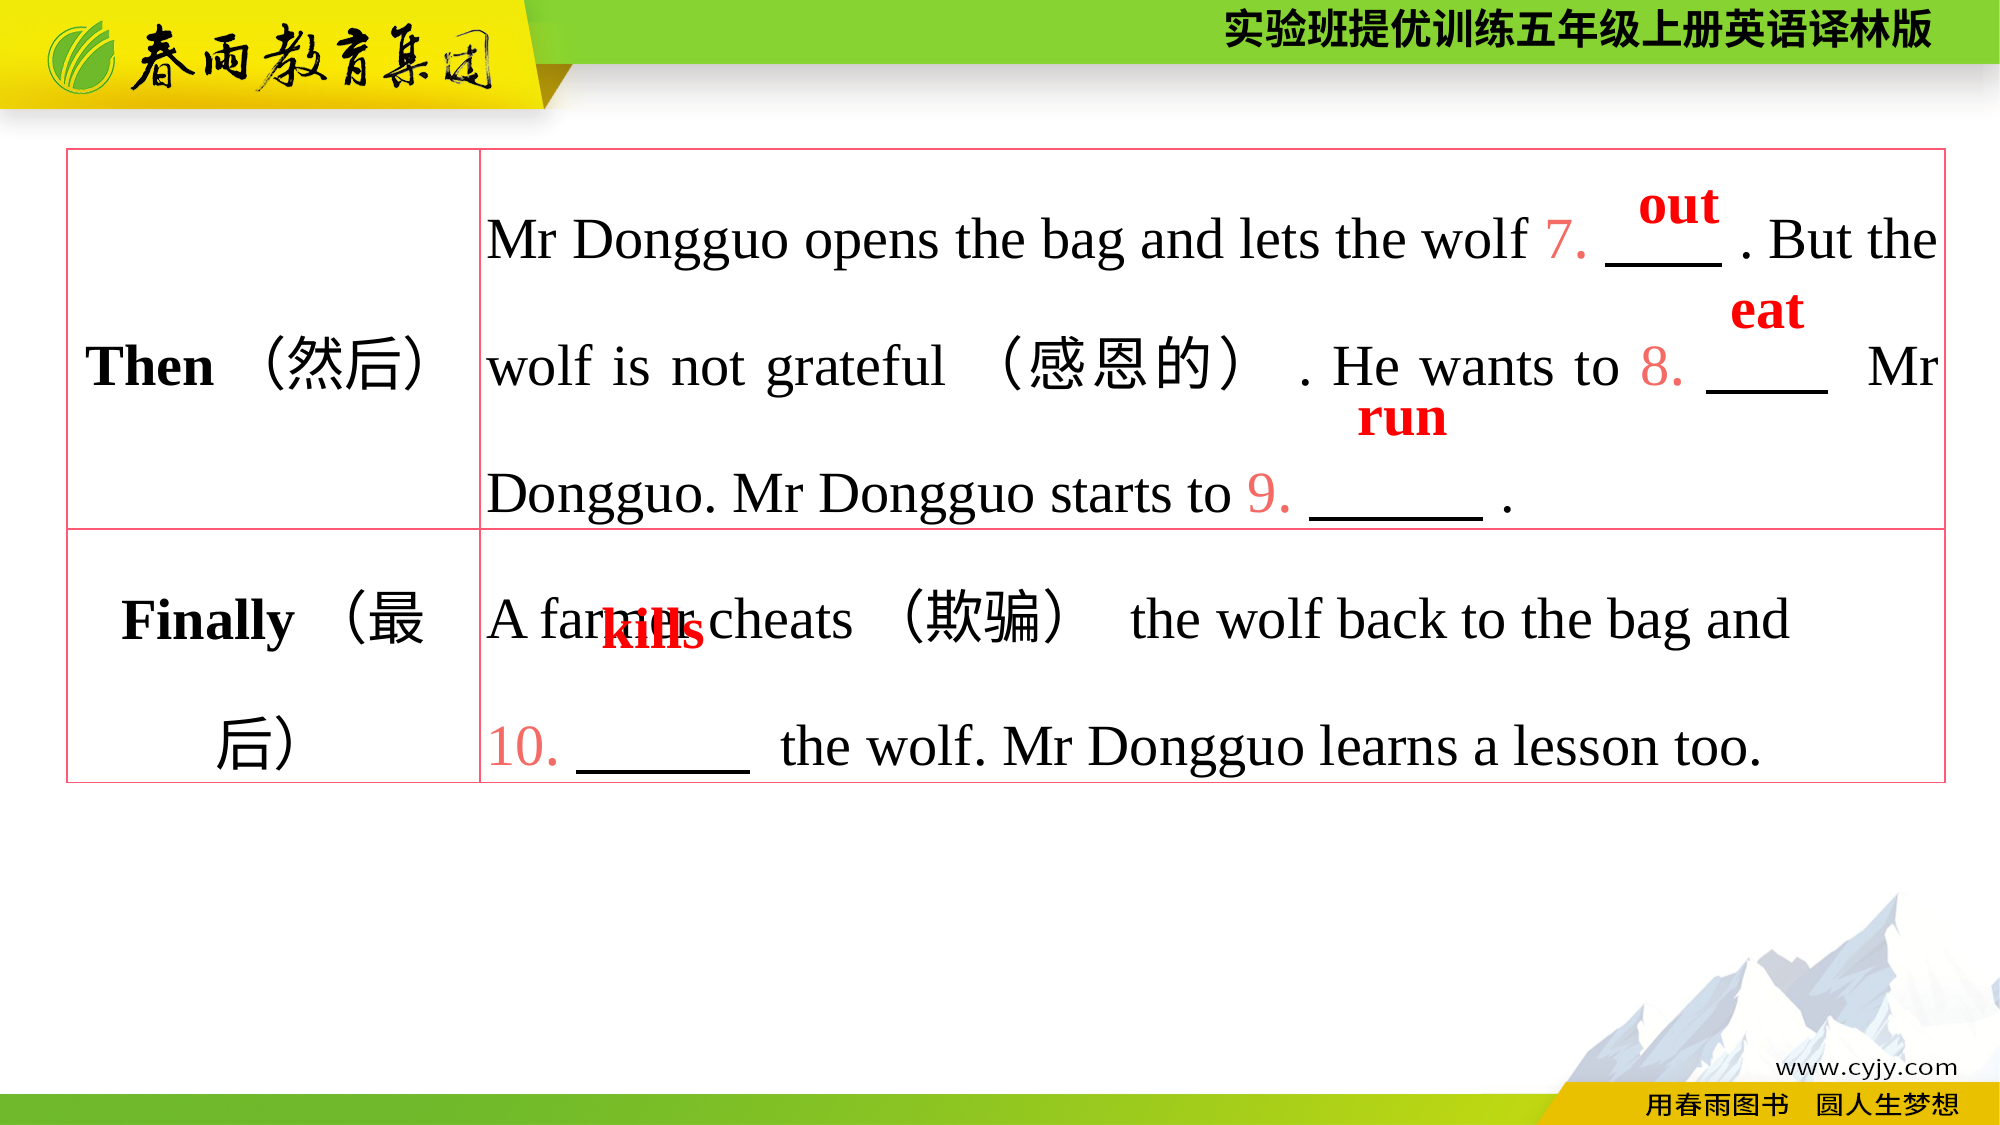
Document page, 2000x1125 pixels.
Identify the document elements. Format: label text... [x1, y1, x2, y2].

table_cell A farmer cheats（欺骗） the wolf back to the bag and 10. the wolf. Mr Dongguo learns a lesson too. [481, 530, 1944, 782]
table_cell Finally（最后） [68, 530, 479, 782]
table_header Then（然后） [68, 150, 479, 528]
text_box eat [1716, 262, 1821, 348]
table_header Mr Dongguo opens the bag and lets the wolf 7. . But the wolf is not grateful（感恩的）. He wants to 8. Mr Dongguo. Mr Dongguo starts to 9. . [481, 150, 1944, 528]
text_box out [1623, 157, 1735, 243]
text_box run [1343, 369, 1464, 454]
text_box kills [587, 582, 721, 668]
picture [0, 0, 2000, 1125]
